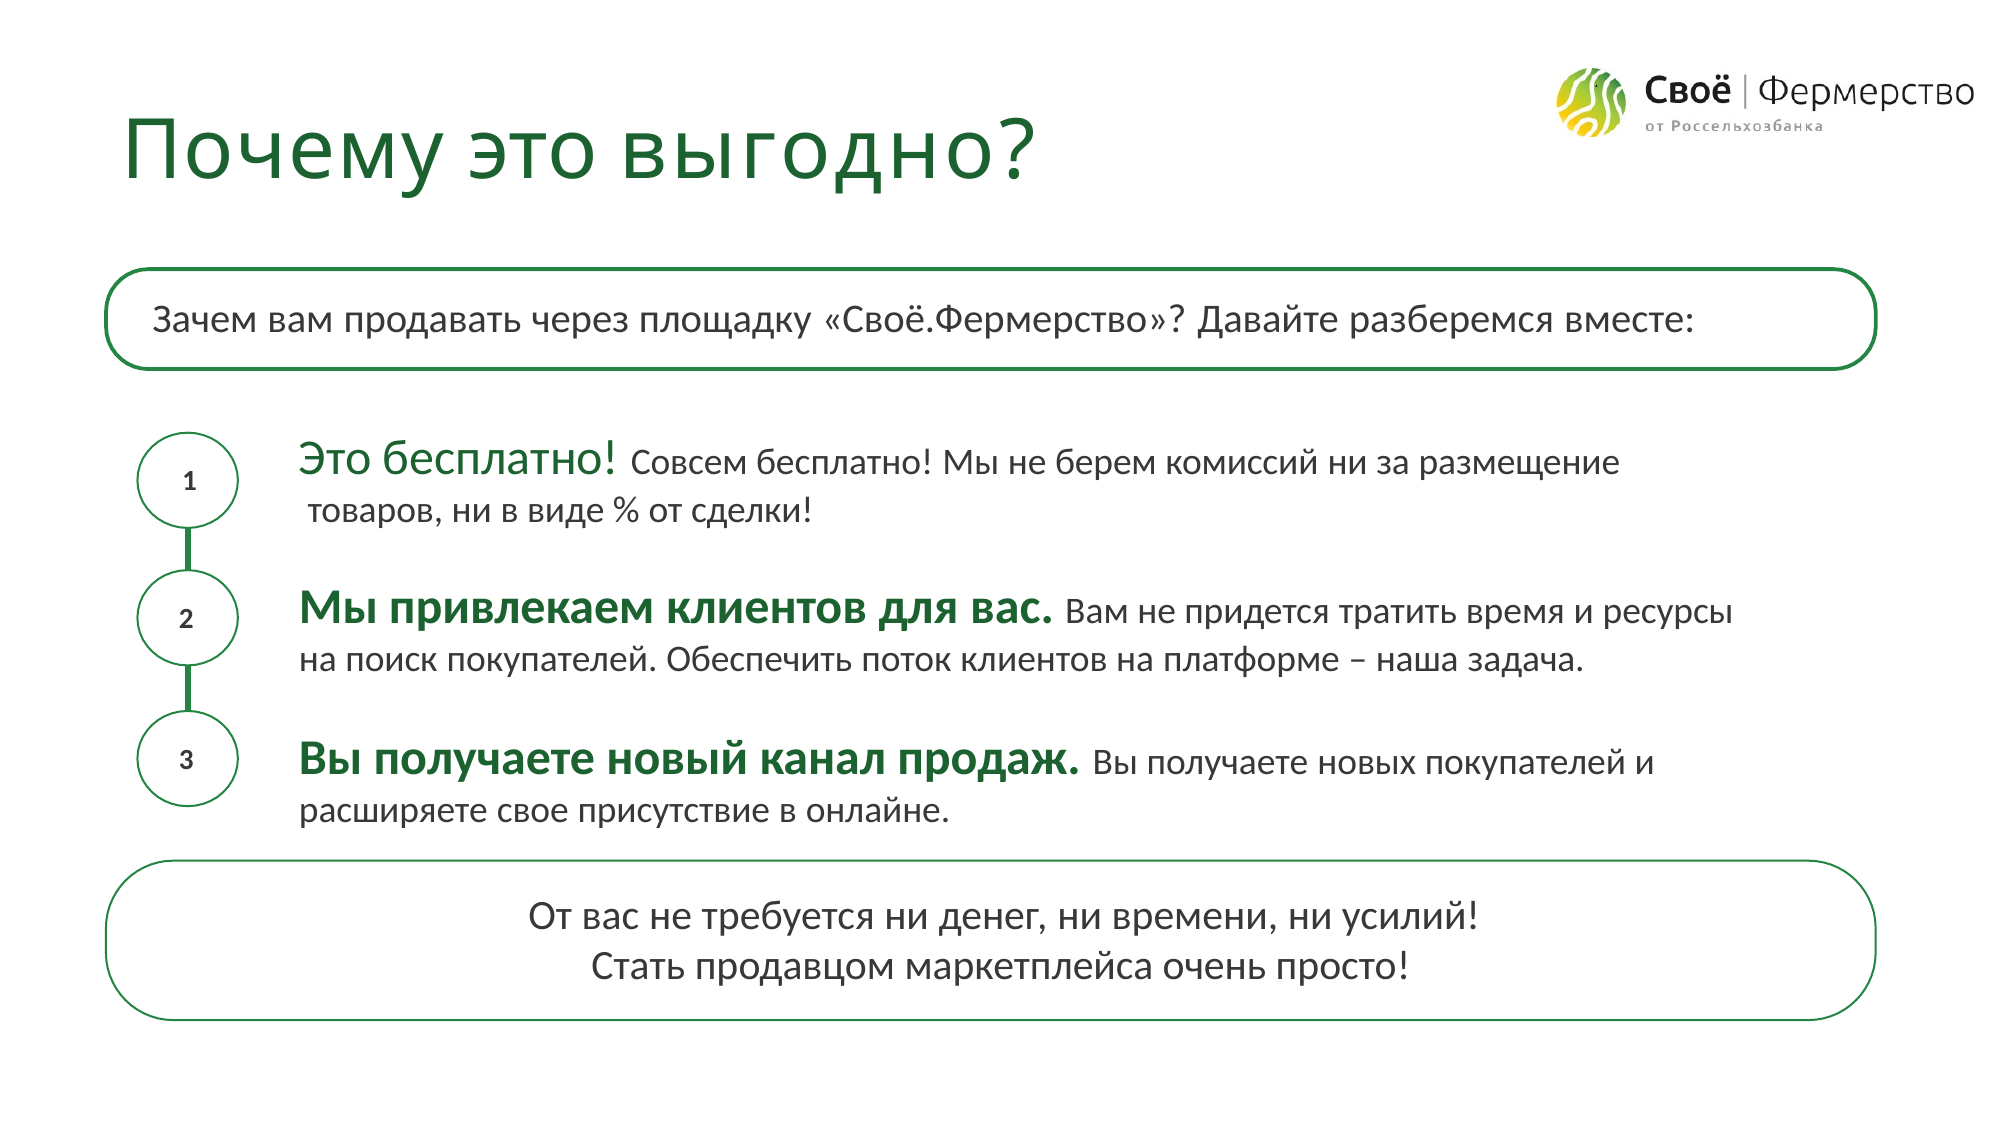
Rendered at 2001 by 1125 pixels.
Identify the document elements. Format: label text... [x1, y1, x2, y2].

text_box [136, 568, 240, 667]
text_box 3 [176, 738, 199, 775]
text_box Мы привлекаем клиентов для вас. Вам не придется тратить время и ресурсы на поиск покупателей. Обеспечить поток клиентов на платформе – наша задача. [296, 572, 1744, 680]
text_box [106, 269, 1876, 370]
text_box [105, 860, 1876, 1021]
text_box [136, 431, 240, 568]
title Почему это выгодно? [118, 93, 1062, 284]
text_box От вас не требуется ни денег, ни времени, ни усилий! Стать продавцом маркетплейса очень просто! [524, 885, 1484, 988]
text_box Вы получаете новый канал продаж. Вы получаете новых покупателей и расширяете свое присутствие в онлайне. [296, 722, 1664, 830]
text_box Это бесплатно! Совсем бесплатно! Мы не берем комиссий ни за размещение товаров, ни в виде % от сделки! [296, 422, 1629, 530]
text_box Зачем вам продавать через площадку «Своё.Фермерство»? Давайте разберемся вместе: [150, 289, 1702, 341]
picture [1556, 67, 1974, 137]
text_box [136, 673, 240, 715]
text_box [137, 724, 238, 807]
